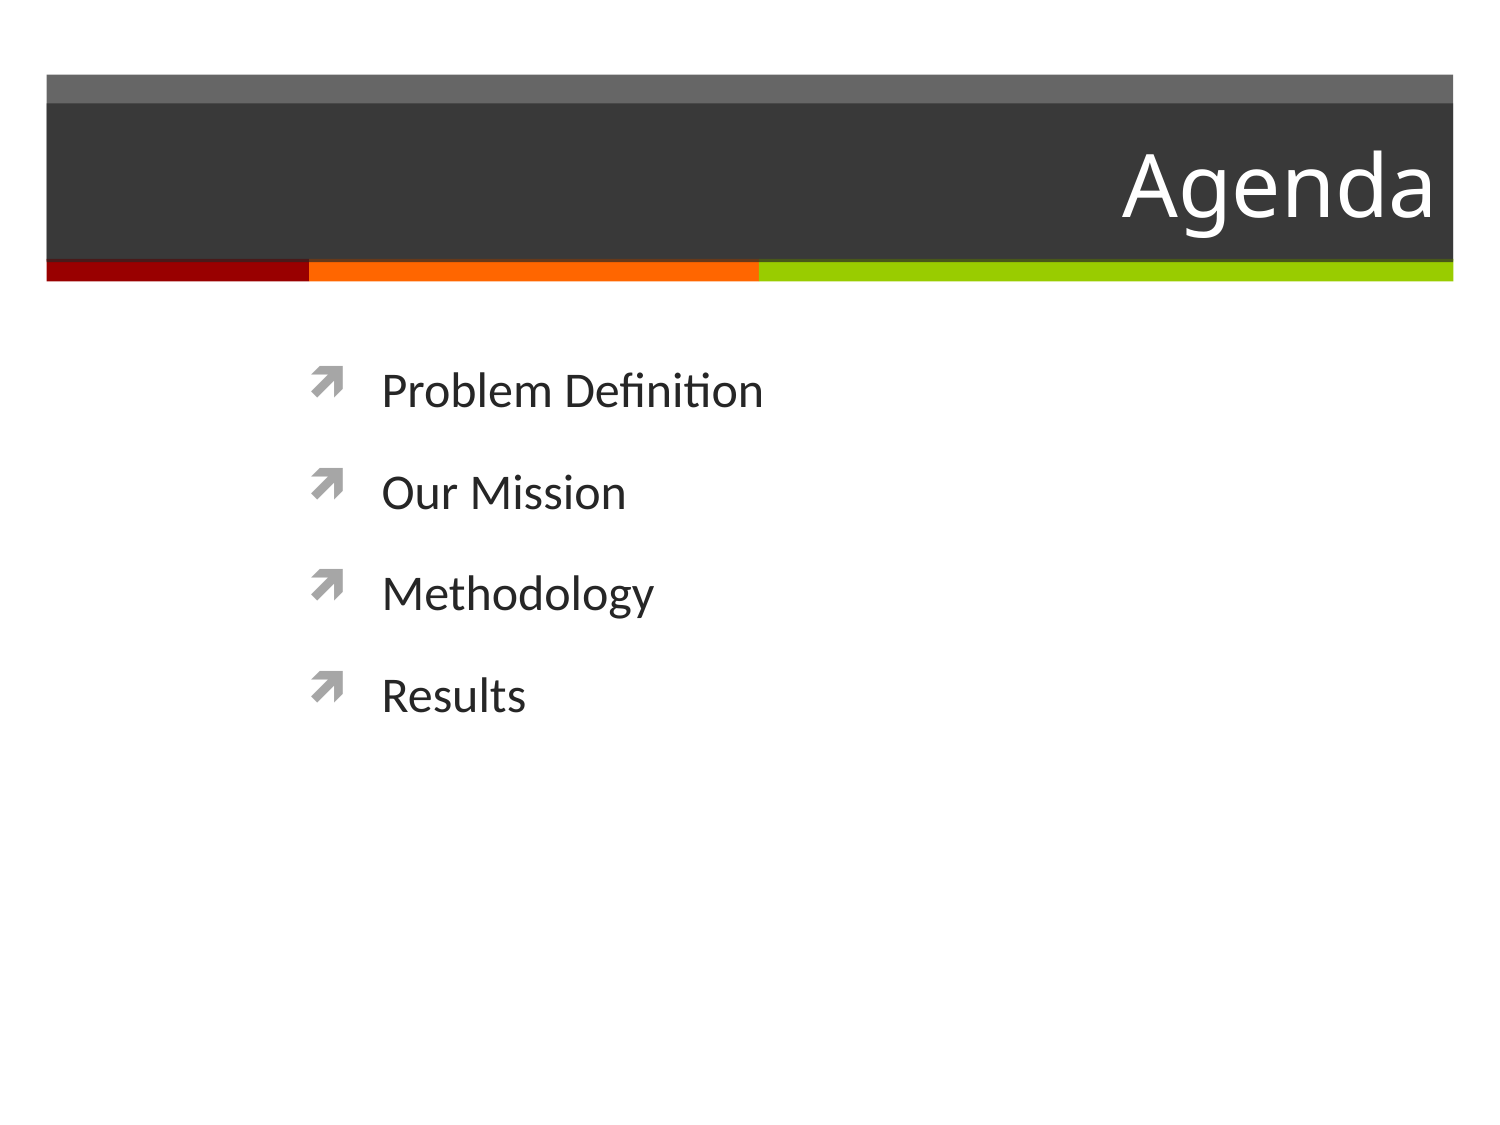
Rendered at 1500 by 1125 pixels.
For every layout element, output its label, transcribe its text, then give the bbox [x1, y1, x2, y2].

list Problem Definition Our Mission Methodology Results [292, 350, 1454, 1005]
title Agenda [46, 103, 1454, 263]
